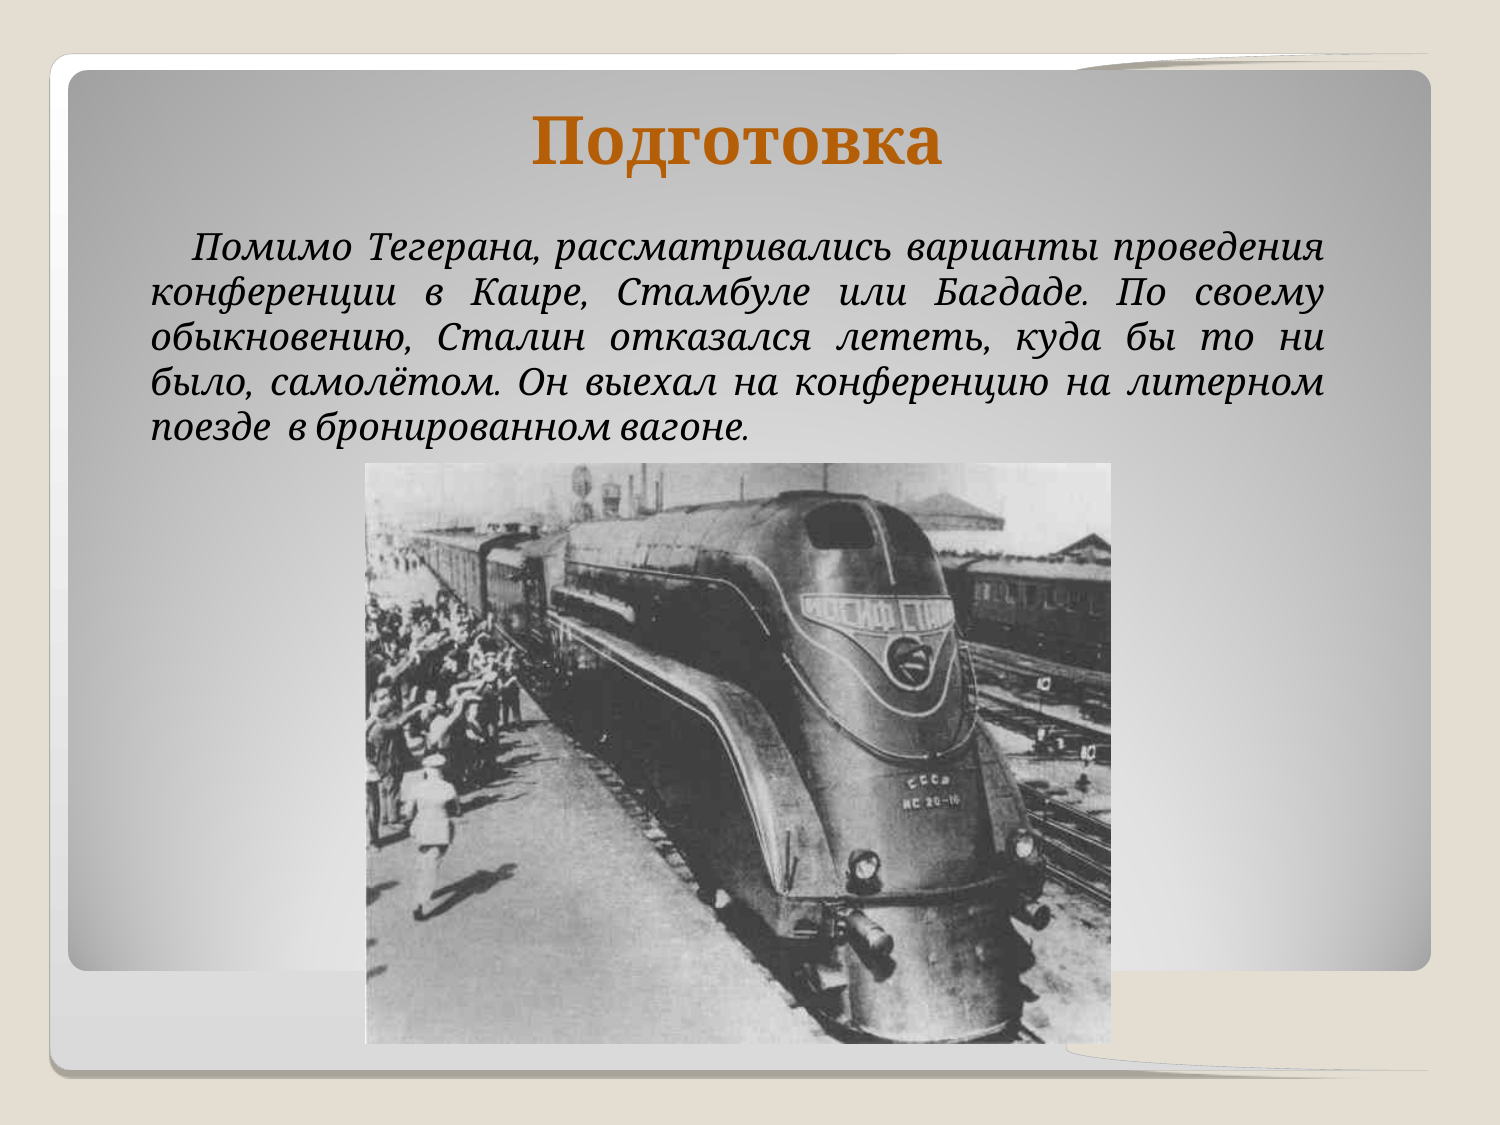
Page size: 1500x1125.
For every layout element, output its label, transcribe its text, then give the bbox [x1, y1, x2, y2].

text_box [82, 458, 1425, 774]
text_box Подготовка Помимо Тегерана, рассматривались варианты проведения конференции в Каире, Стамбуле или Багдаде. По своему обыкновению, Сталин отказался лететь, куда бы то ни было, самолётом. Он выехал на конференцию на литерном поезде в бронированном вагоне. [135, 90, 1341, 456]
picture [67, 69, 1432, 1044]
